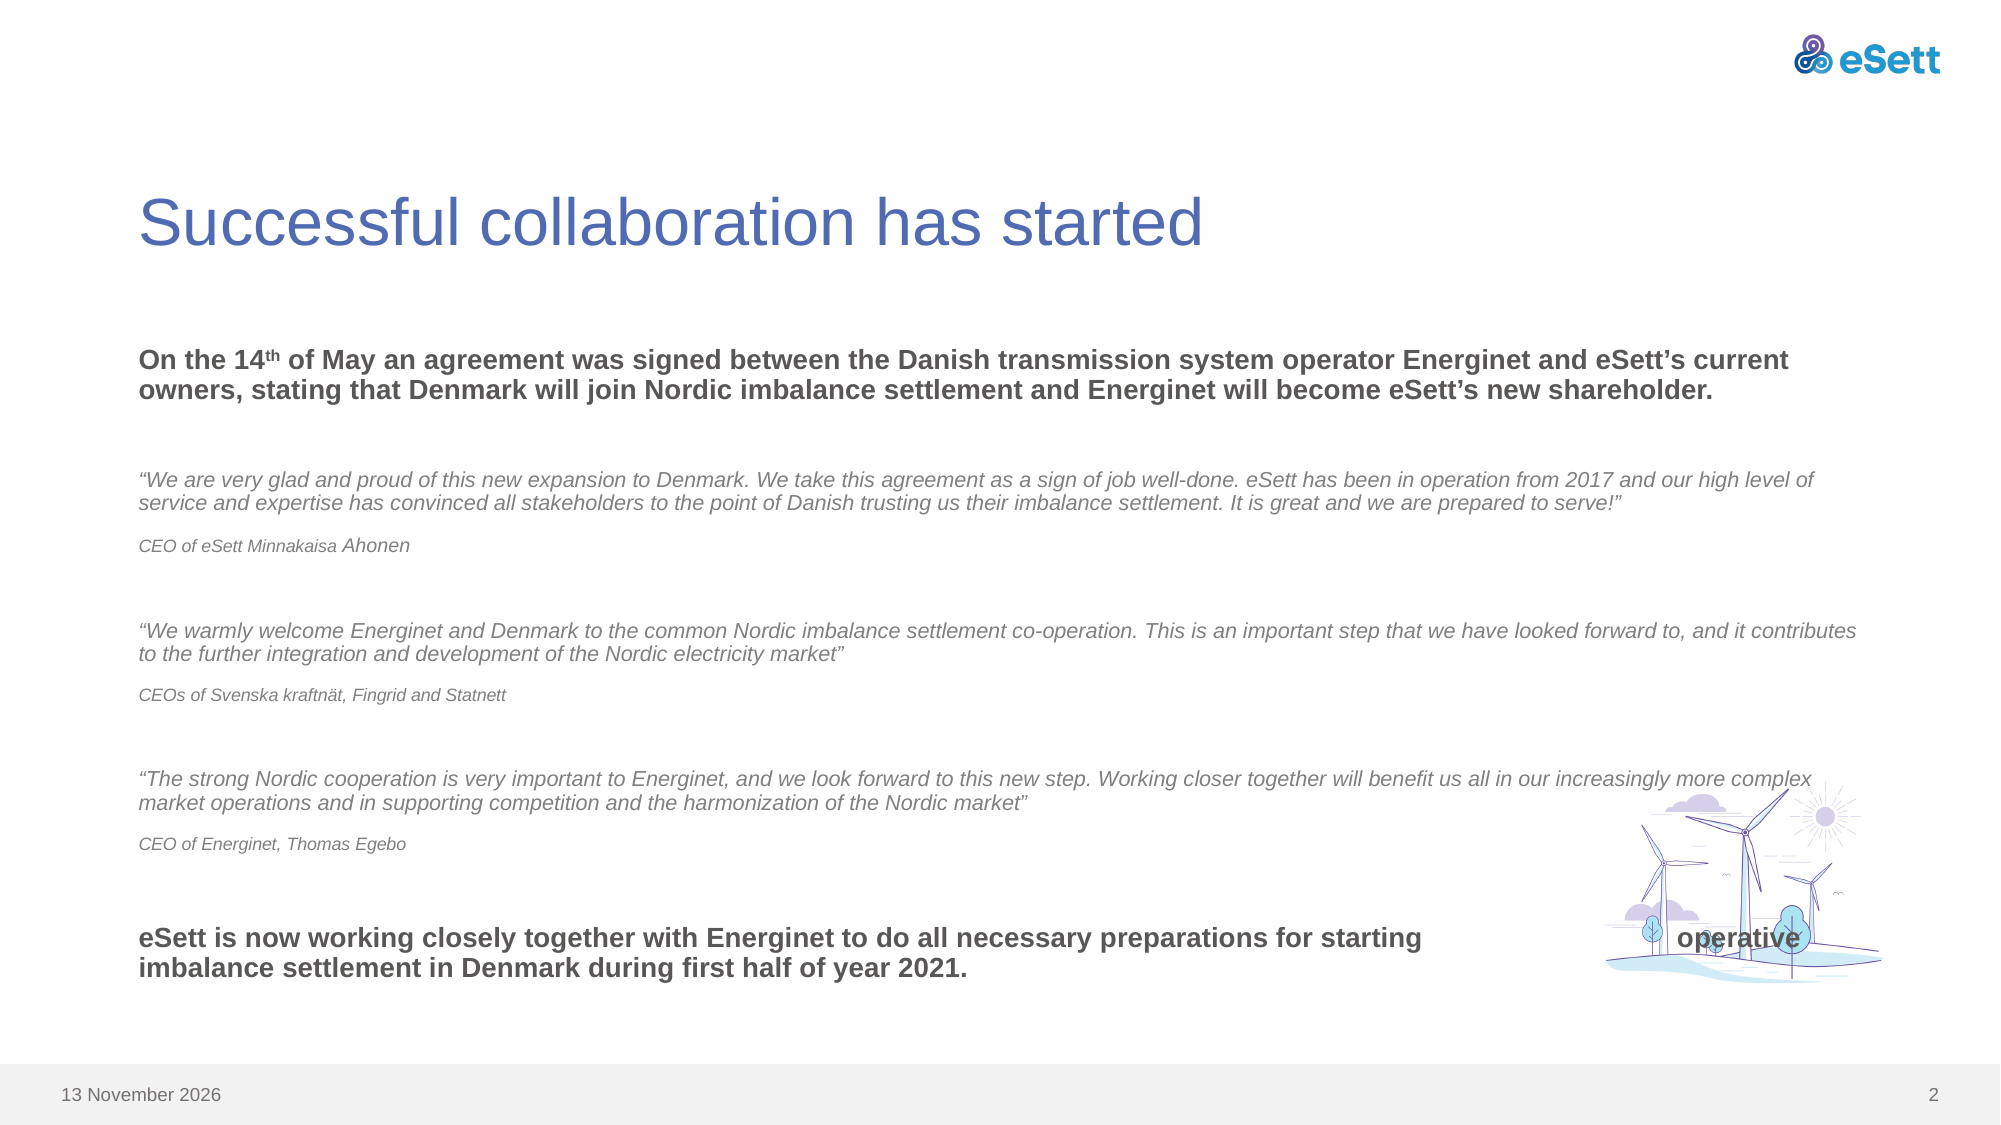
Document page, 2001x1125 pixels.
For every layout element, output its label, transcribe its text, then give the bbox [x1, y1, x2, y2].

picture [1602, 770, 1886, 988]
picture [1794, 34, 1940, 74]
list On the 14th of May an agreement was signed between the Danish transmission system operator Energinet and eSett’s current owners, stating that Denmark will join Nordic imbalance settlement and Energinet will become eSett’s new shareholder. “We are very glad and proud of this new expansion to Denmark. We take this agreement as a sign of job well-done. eSett has been in operation from 2017 and our high level of service and expertise has convinced all stakeholders to the point of Danish trusting us their imbalance settlement. It is great and we are prepared to serve!” CEO of eSett Minnakaisa Ahonen “We warmly welcome Energinet and Denmark to the common Nordic imbalance settlement co-operation. This is an important step that we have looked forward to, and it contributes to the further integration and development of the Nordic electricity market” CEOs of Svenska kraftnät, Fingrid and Statnett “The strong Nordic cooperation is very important to Energinet, and we look forward to this new step. Working closer together will benefit us all in our increasingly more complex market operations and in supporting competition and the harmonization of the Nordic market” CEO of Energinet, Thomas Egebo eSett is now working closely together with Energinet to do all necessary preparations for starting operative imbalance settlement in Denmark during first half of year 2021. [123, 338, 1886, 994]
title Successful collaboration has started [123, 114, 1884, 333]
